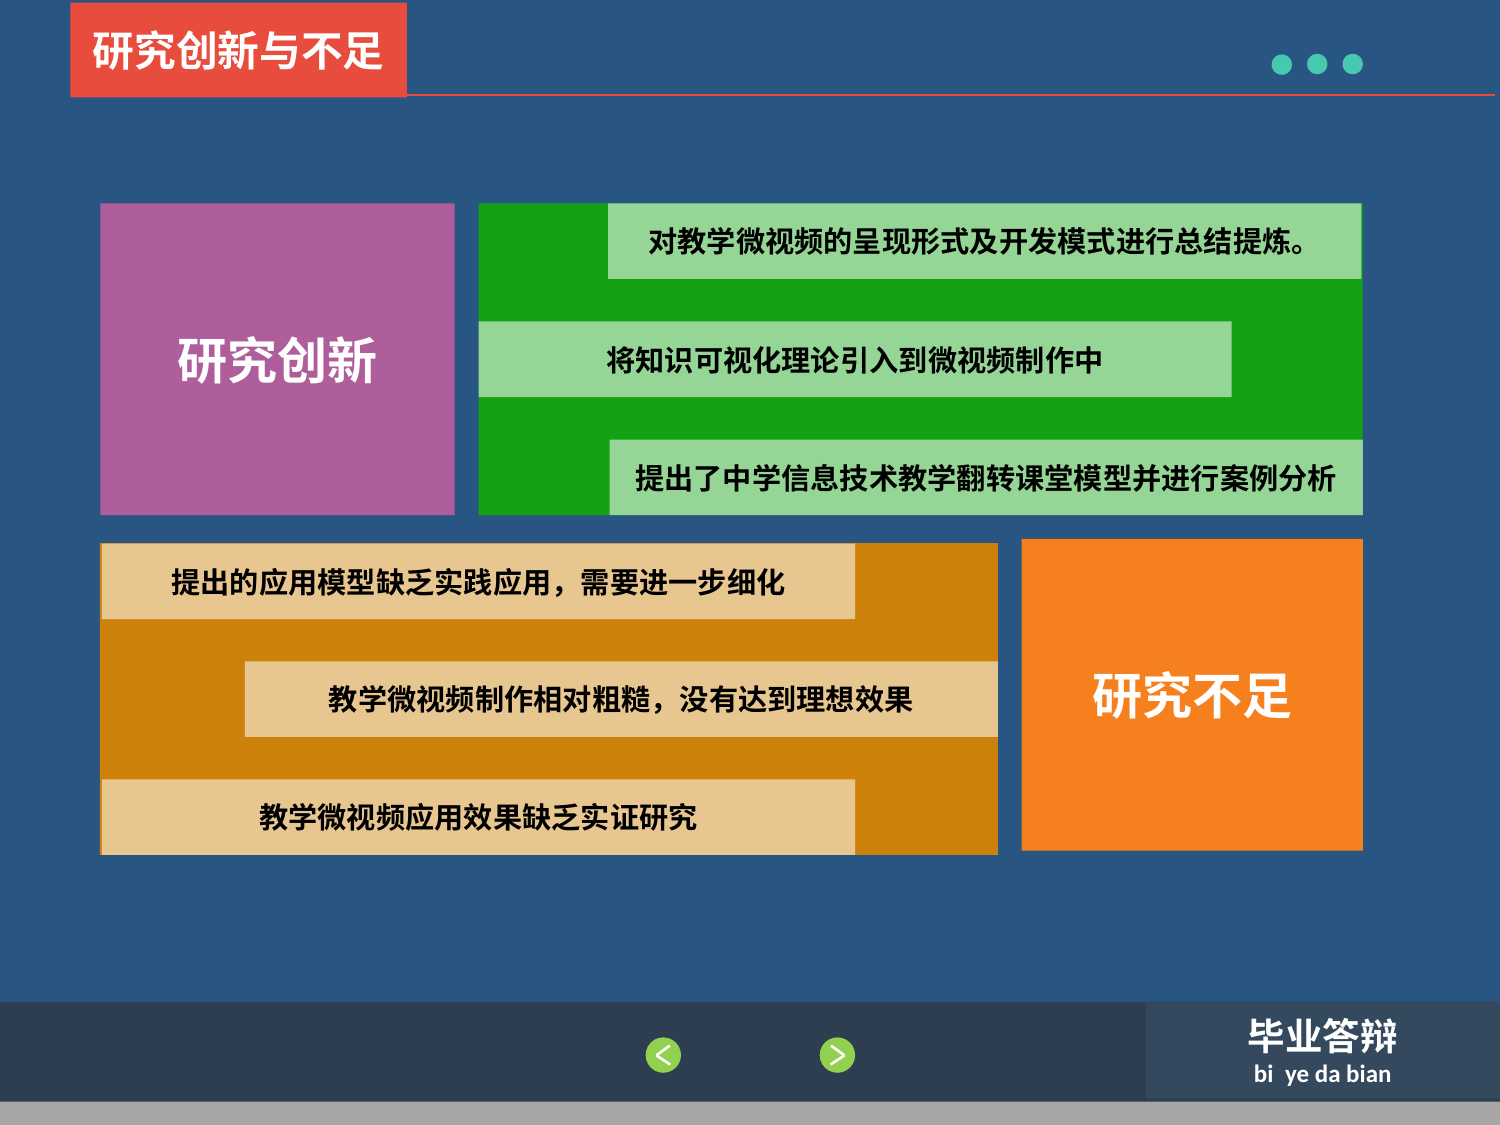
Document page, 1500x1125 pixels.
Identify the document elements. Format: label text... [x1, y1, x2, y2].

text_box [476, 201, 1365, 517]
text_box [0, 1100, 1500, 1125]
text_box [645, 1037, 682, 1074]
text_box 研究创新 [98, 201, 457, 517]
text_box 教学微视频应用效果缺乏实证研究 [100, 777, 857, 857]
text_box [0, 1000, 1144, 1100]
text_box 将知识可视化理论引入到微视频制作中 [476, 319, 1234, 399]
text_box 研究不足 [1020, 537, 1365, 853]
text_box 提出了中学信息技术教学翻转课堂模型并进行案例分析 [608, 438, 1365, 517]
text_box 毕业答辩 bi ye da bian [1144, 999, 1500, 1101]
text_box [98, 541, 1000, 857]
text_box 提出的应用模型缺乏实践应用，需要进一步细化 [100, 542, 857, 621]
text_box 对教学微视频的呈现形式及开发模式进行总结提炼。 [606, 201, 1363, 281]
text_box 教学微视频制作相对粗糙，没有达到理想效果 [243, 659, 1000, 739]
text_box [70, 2, 1496, 98]
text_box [819, 1037, 856, 1074]
